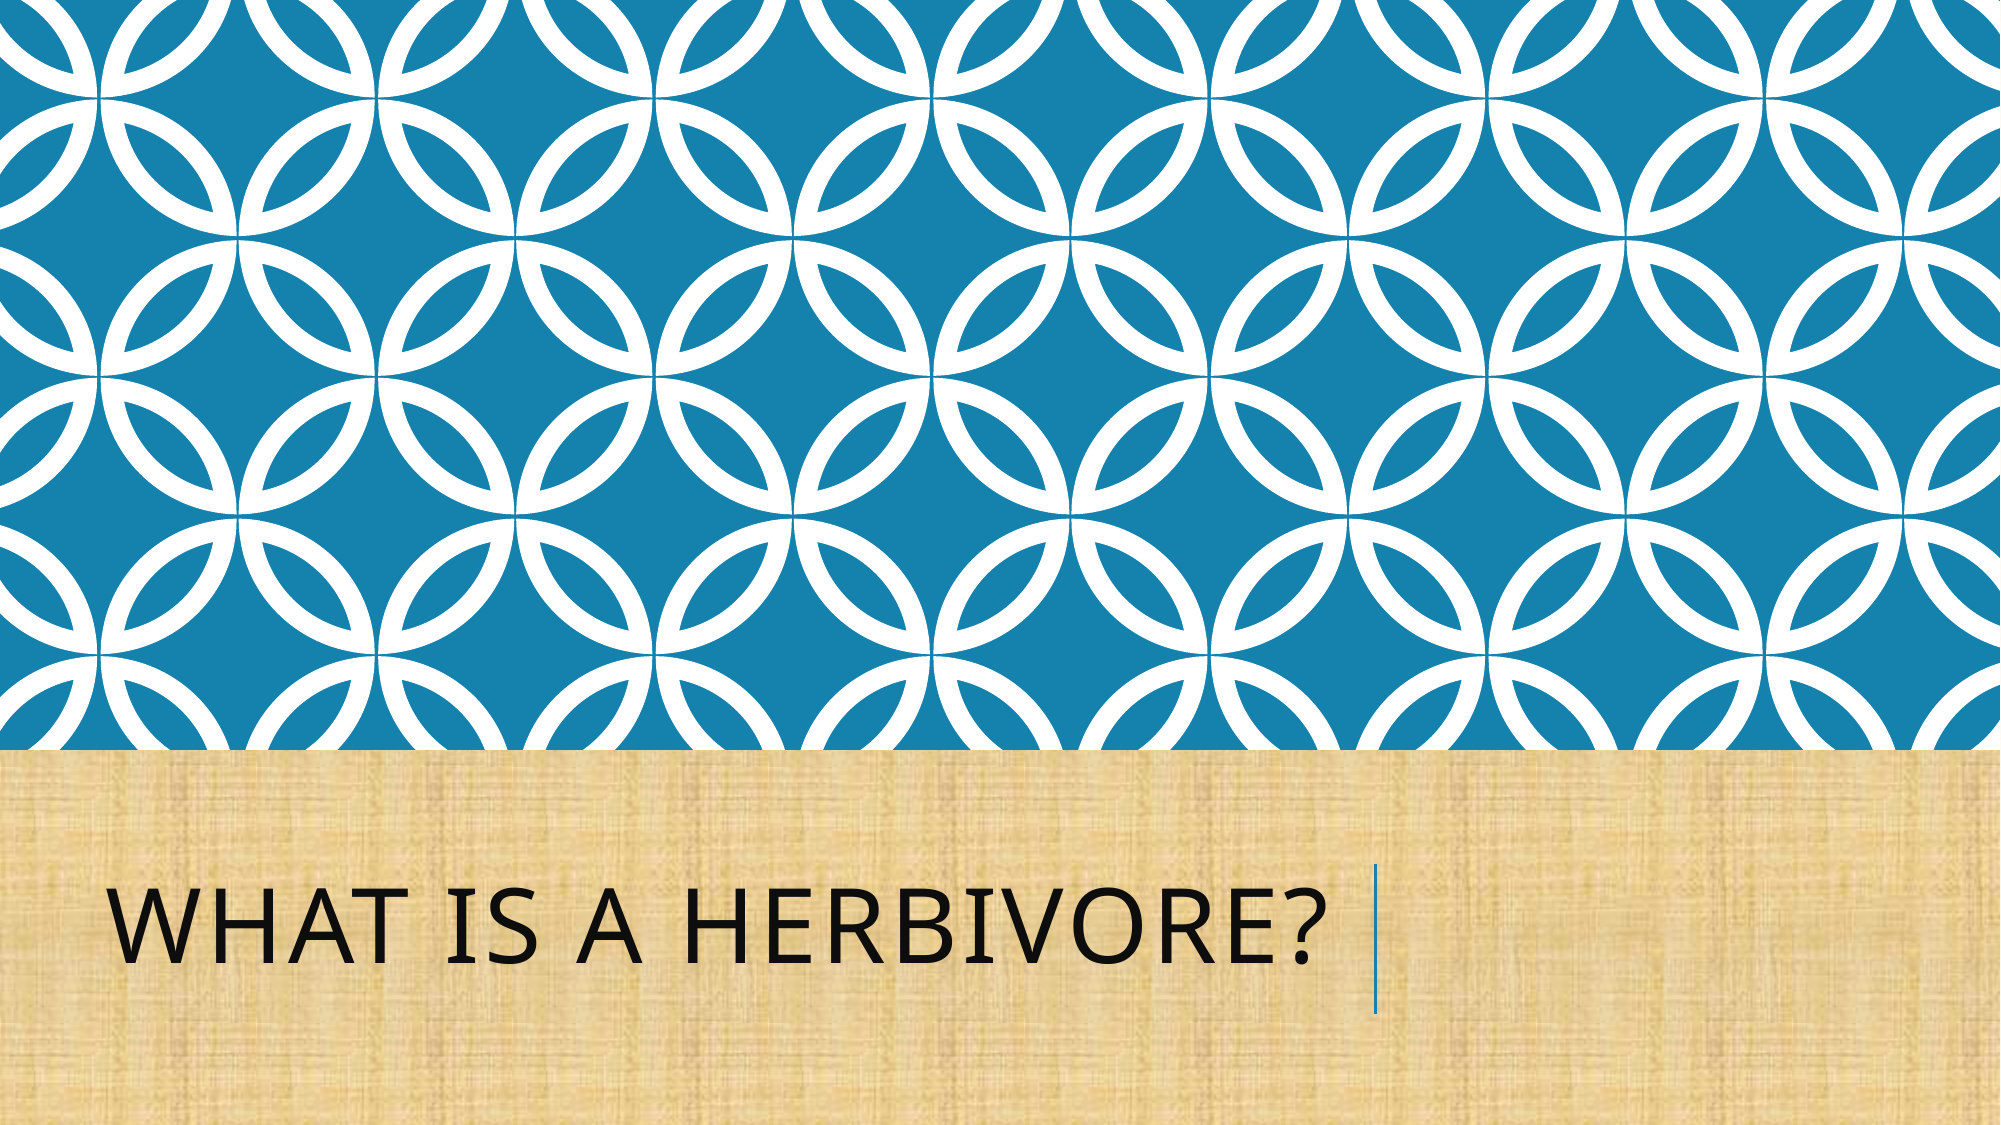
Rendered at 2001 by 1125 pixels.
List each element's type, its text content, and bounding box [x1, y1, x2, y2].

picture [0, 750, 2001, 1125]
title What is a herbivore? [75, 813, 1350, 1054]
